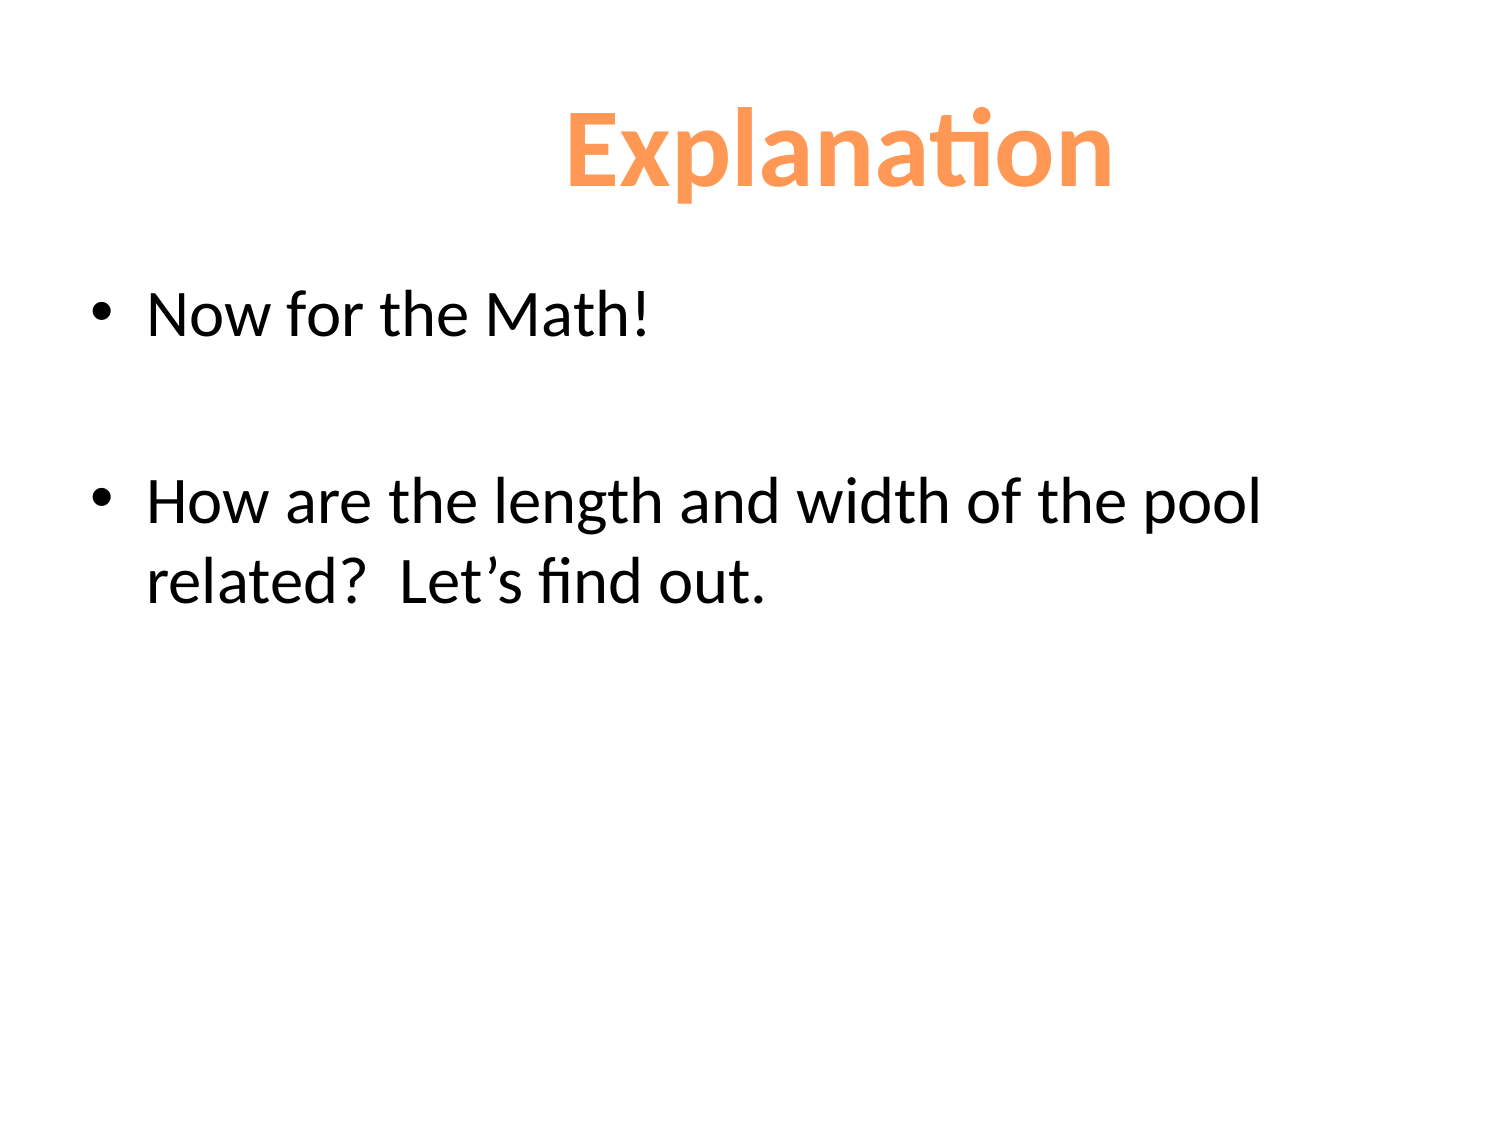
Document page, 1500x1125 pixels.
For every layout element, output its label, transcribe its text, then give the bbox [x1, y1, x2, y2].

list Now for the Math! How are the length and width of the pool related? Let’s find out. [75, 262, 1425, 1005]
text_box Explanation [549, 66, 1157, 217]
